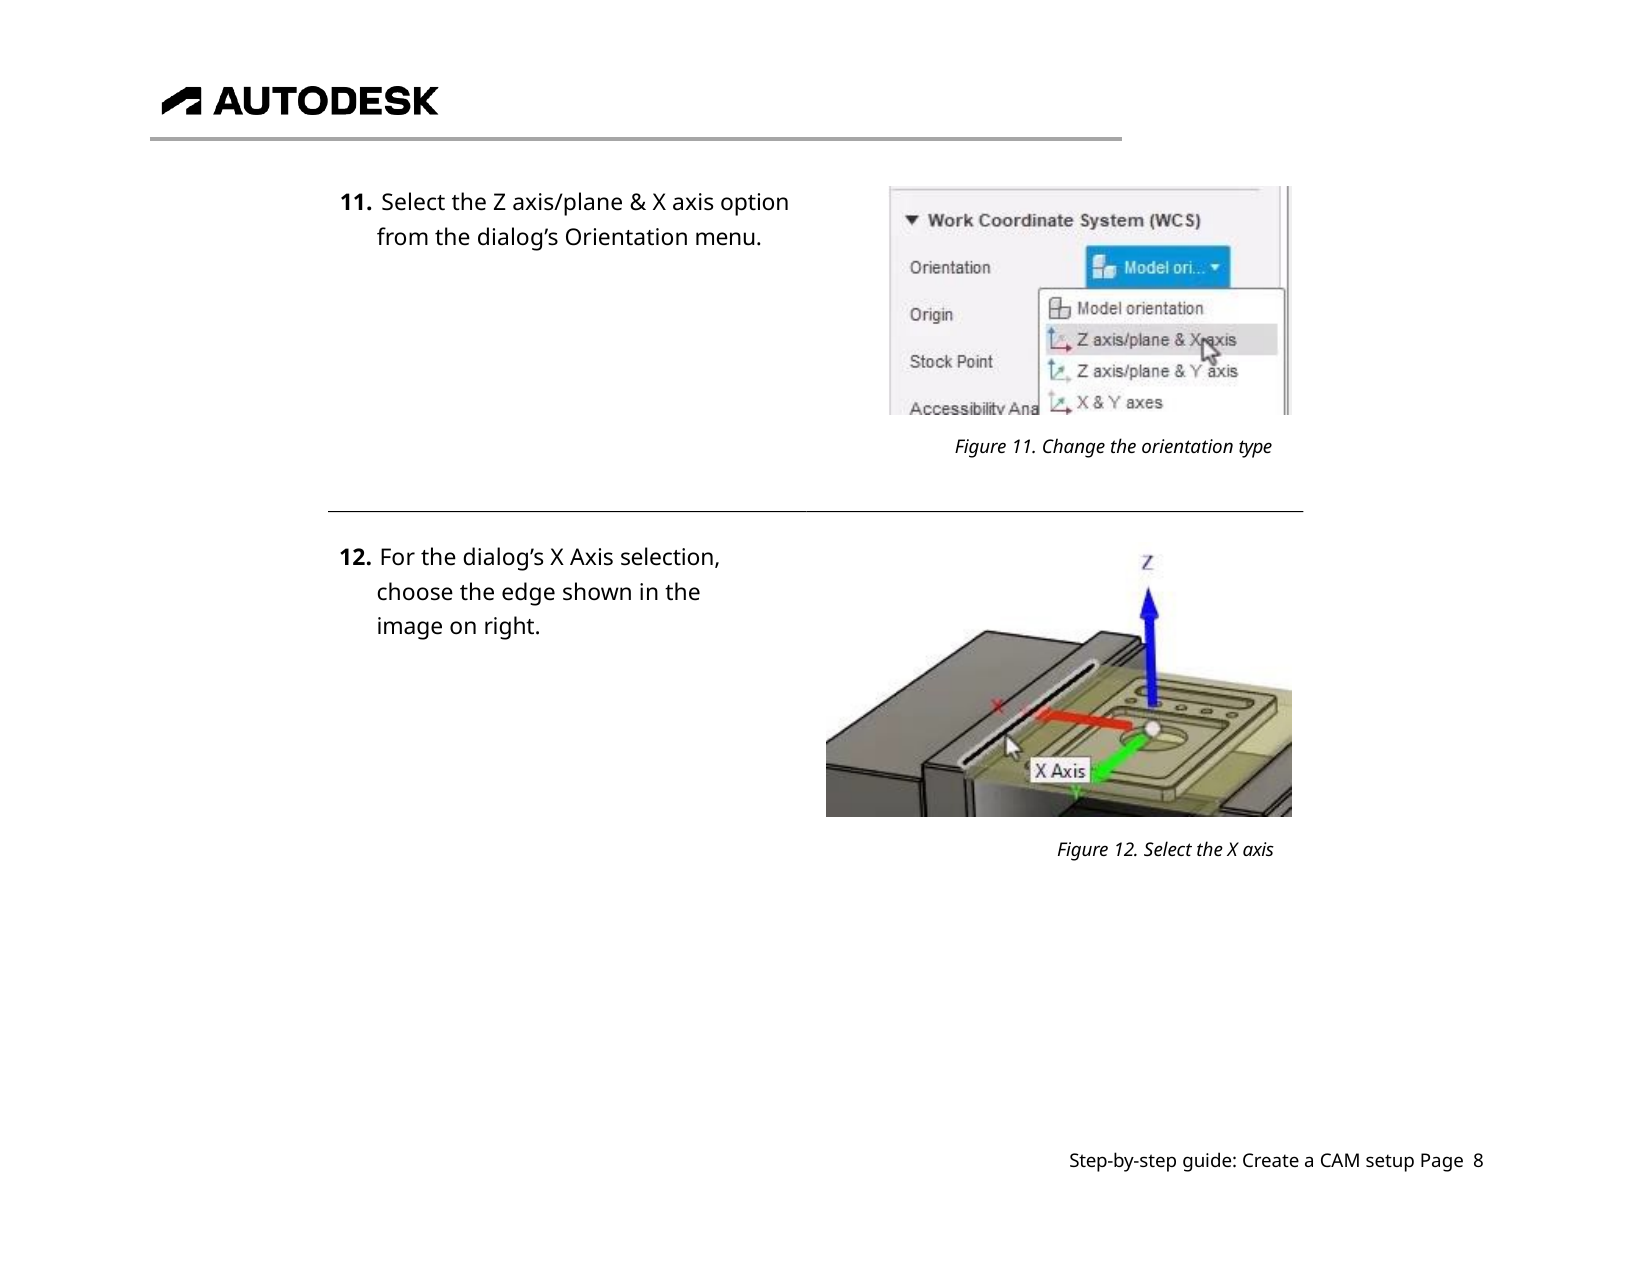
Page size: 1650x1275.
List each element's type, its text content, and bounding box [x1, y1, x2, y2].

text_box 11. Select the Z axis/plane & X axis option from the dialog’s Orientation menu. [337, 178, 793, 250]
picture [825, 541, 1292, 818]
text_box Figure 11. Change the orientation type [953, 432, 1294, 458]
text_box 12. For the dialog’s X Axis selection, choose the edge shown in the image on right. [337, 533, 774, 639]
picture [888, 186, 1292, 415]
picture [161, 86, 439, 115]
slide_number Step-by-step guide: Create a CAM setup Page 10 [1067, 1145, 1509, 1275]
text_box Figure 12. Select the X axis [1055, 835, 1295, 860]
